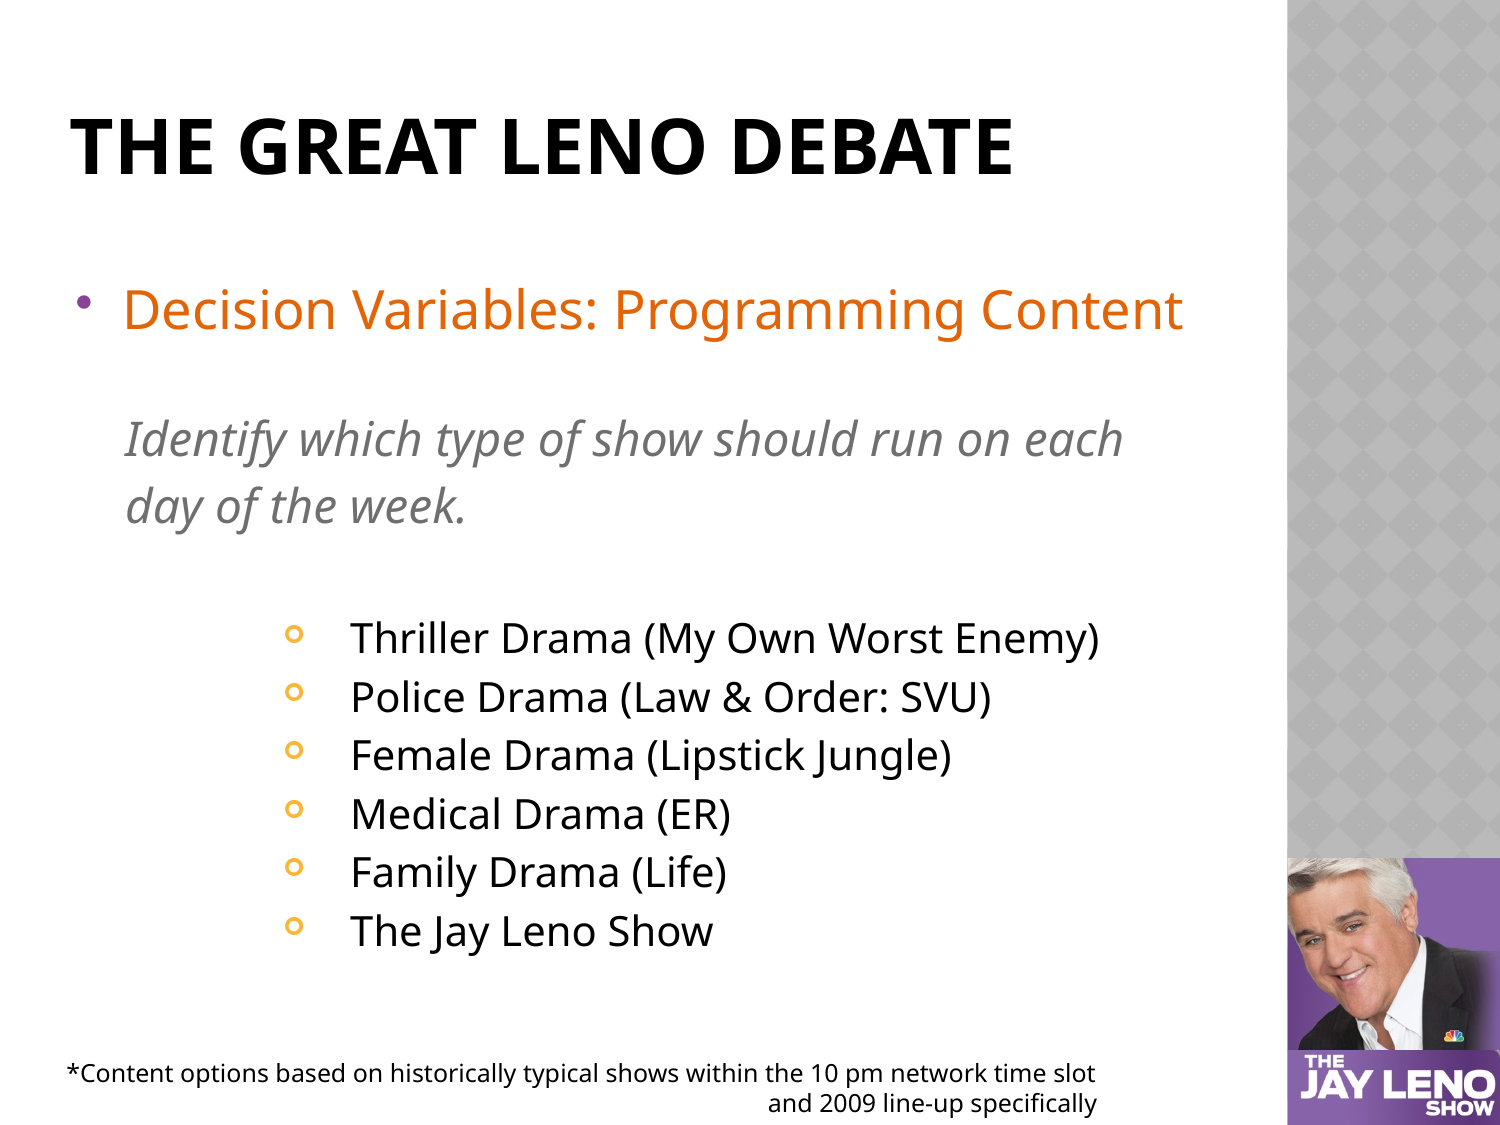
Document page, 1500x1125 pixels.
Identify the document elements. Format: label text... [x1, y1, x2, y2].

picture [1287, 858, 1500, 1125]
list Decision Variables: Programming Content Identify which type of show should run on each day of the week. Thriller Drama (My Own Worst Enemy) Police Drama (Law & Order: SVU) Female Drama (Lipstick Jungle) Medical Drama (ER) Family Drama (Life) The Jay Leno Show [62, 267, 1350, 1025]
text_box *Content options based on historically typical shows within the 10 pm network time slot and 2009 line-up specifically [0, 1050, 1113, 1125]
title THE GREAT LENO DEBATE [62, 50, 1338, 238]
